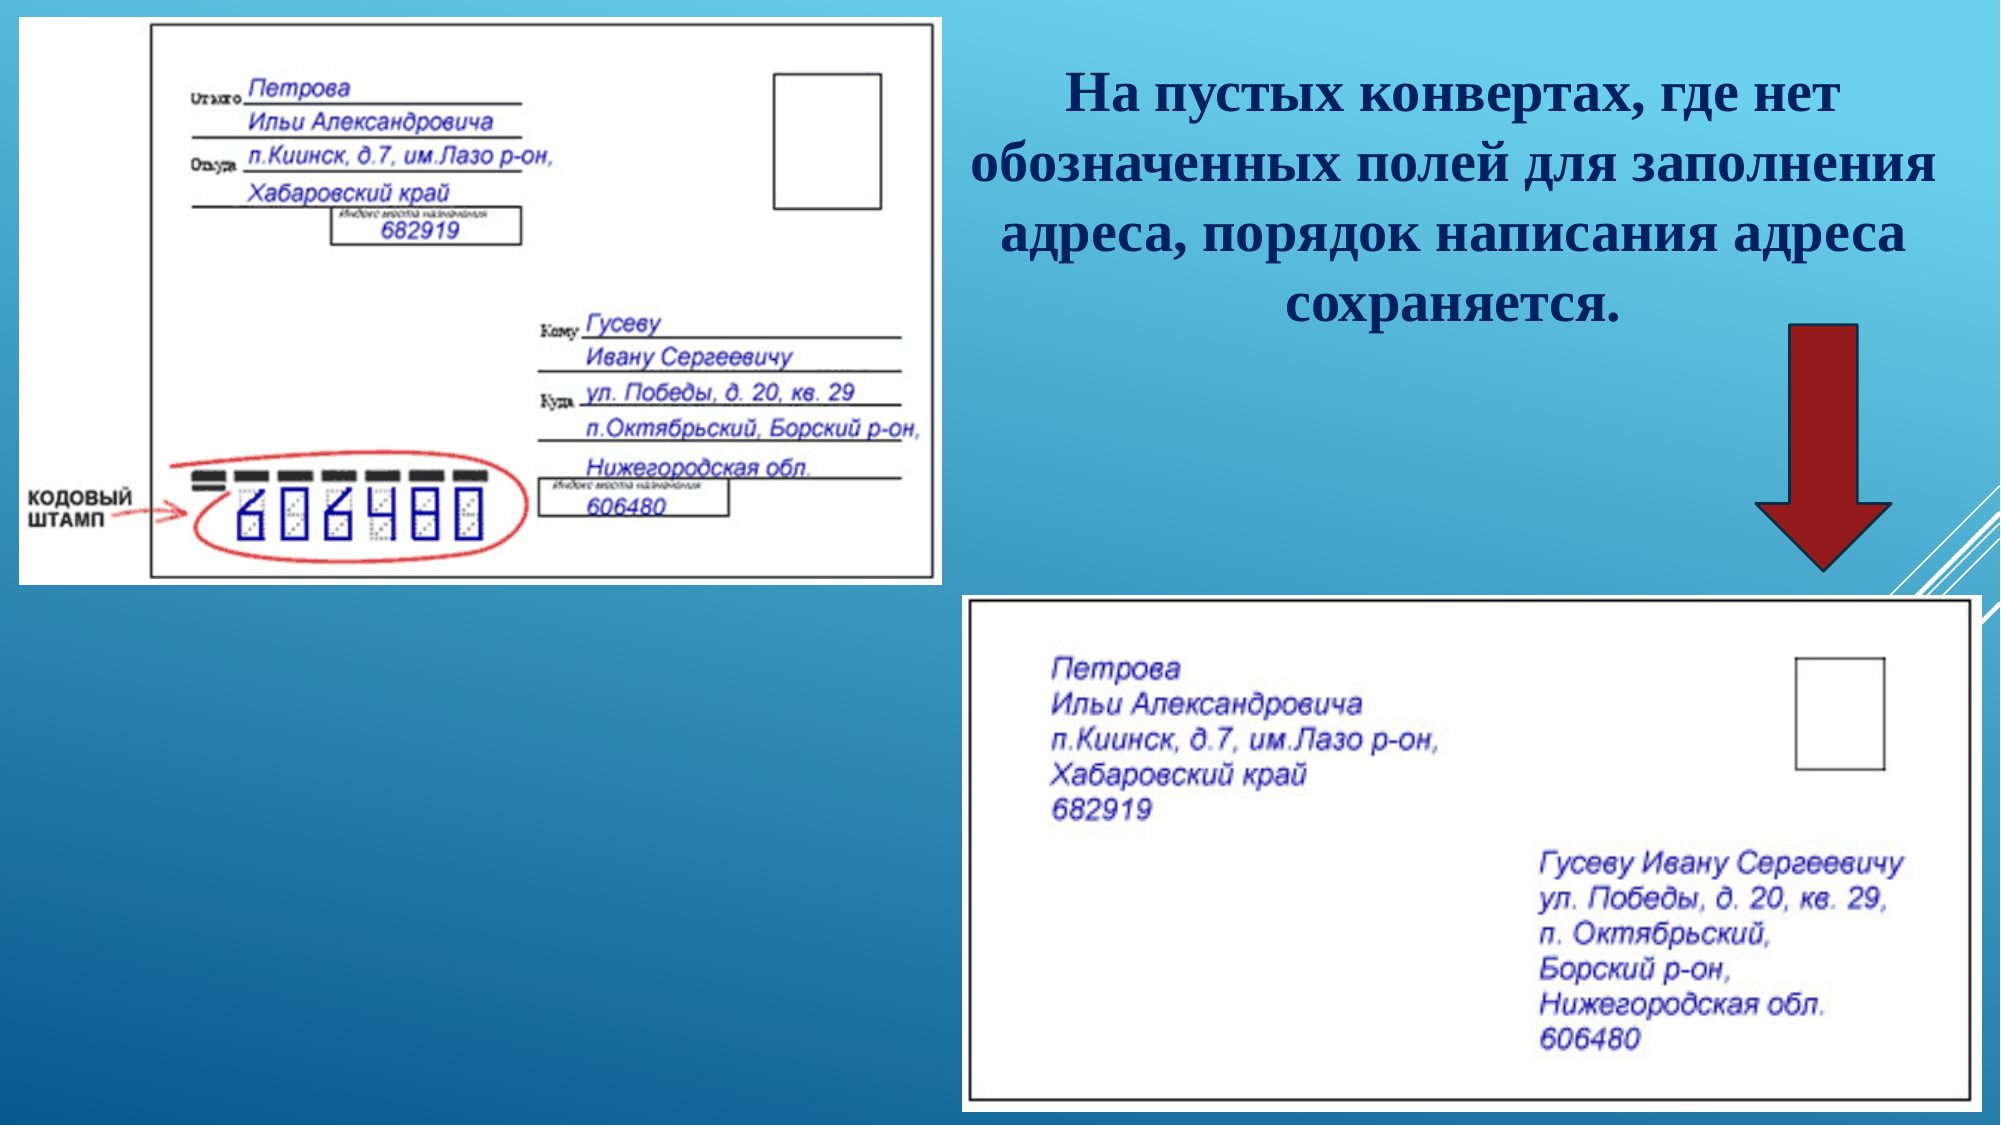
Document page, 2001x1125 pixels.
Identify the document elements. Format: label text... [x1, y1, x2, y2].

text_box На пустых конвертах, где нет обозначенных полей для заполнения адреса, порядок написания адреса сохраняется. [942, 45, 1966, 341]
text_box [1754, 323, 1893, 573]
picture [962, 595, 1982, 1112]
picture [18, 17, 942, 585]
